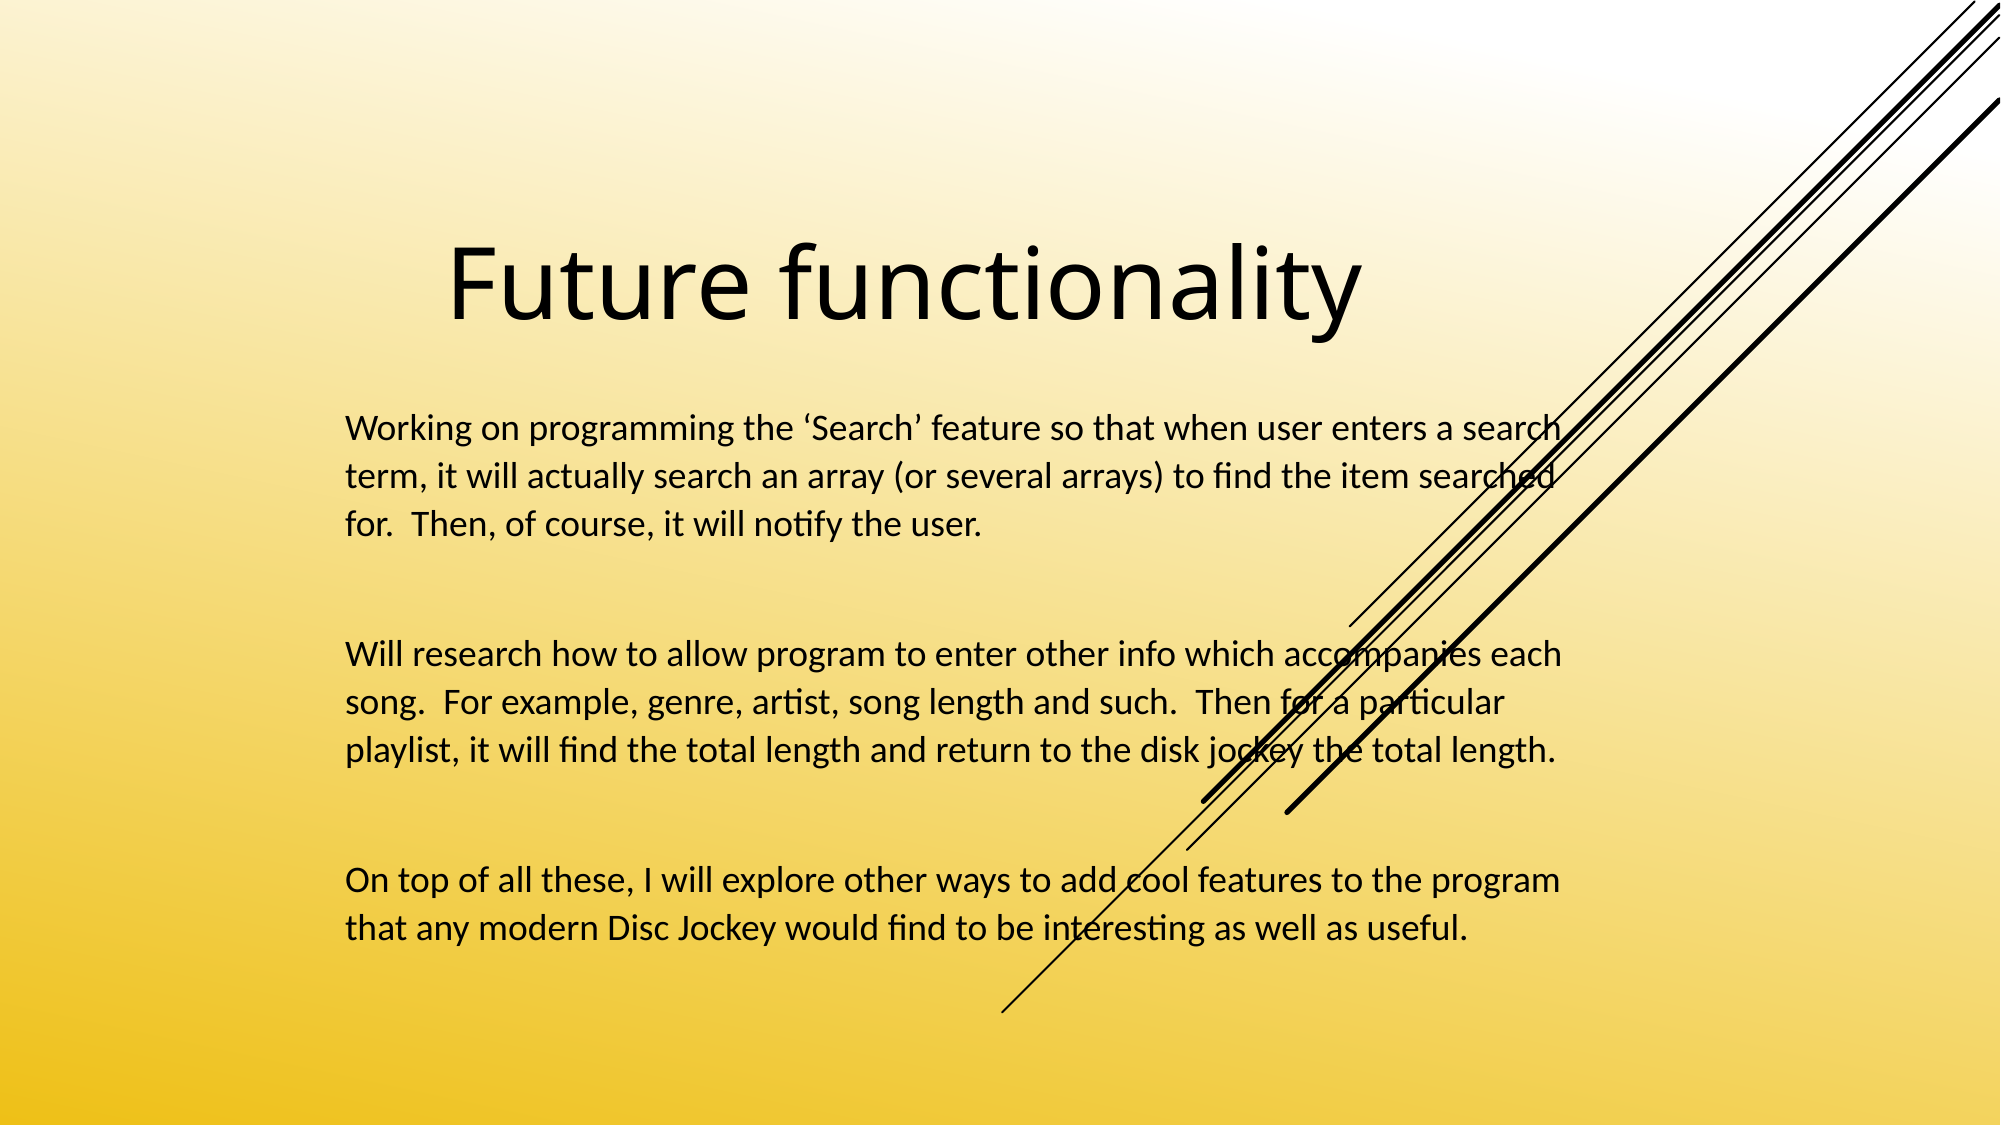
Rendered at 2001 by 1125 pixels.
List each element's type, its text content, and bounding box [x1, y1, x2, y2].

text_box Working on programming the ‘Search’ feature so that when user enters a search term, it will actually search an array (or several arrays) to find the item searched for. Then, of course, it will notify the user. Will research how to allow program to enter other info which accompanies each song. For example, genre, artist, song length and such. Then for a particular playlist, it will find the total length and return to the disk jockey the total length. On top of all these, I will explore other ways to add cool features to the program that any modern Disc Jockey would find to be interesting as well as useful. [330, 392, 1617, 956]
title Future functionality [430, 0, 1744, 348]
